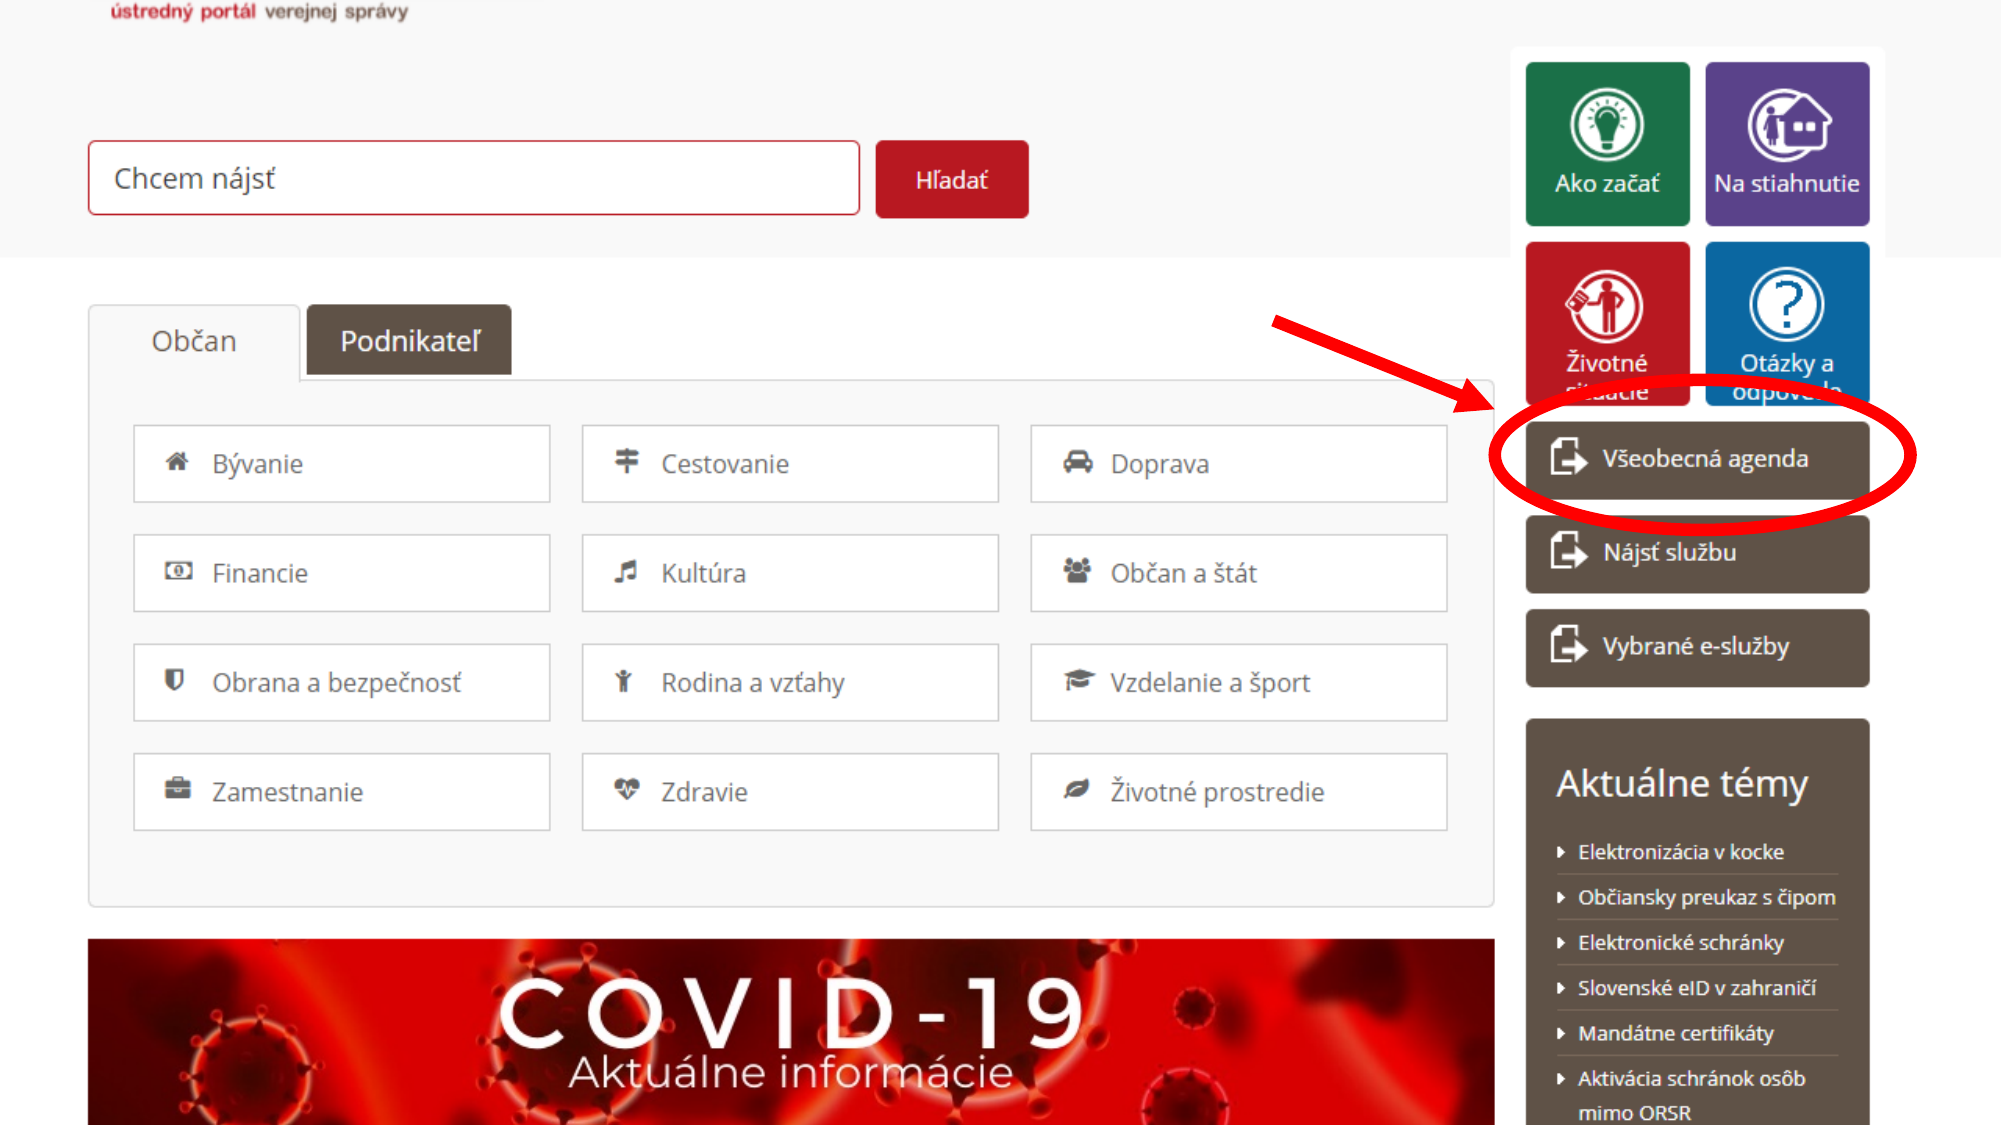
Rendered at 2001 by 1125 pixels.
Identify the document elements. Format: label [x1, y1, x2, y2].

picture [0, 0, 2001, 1125]
text_box [1273, 320, 1495, 410]
